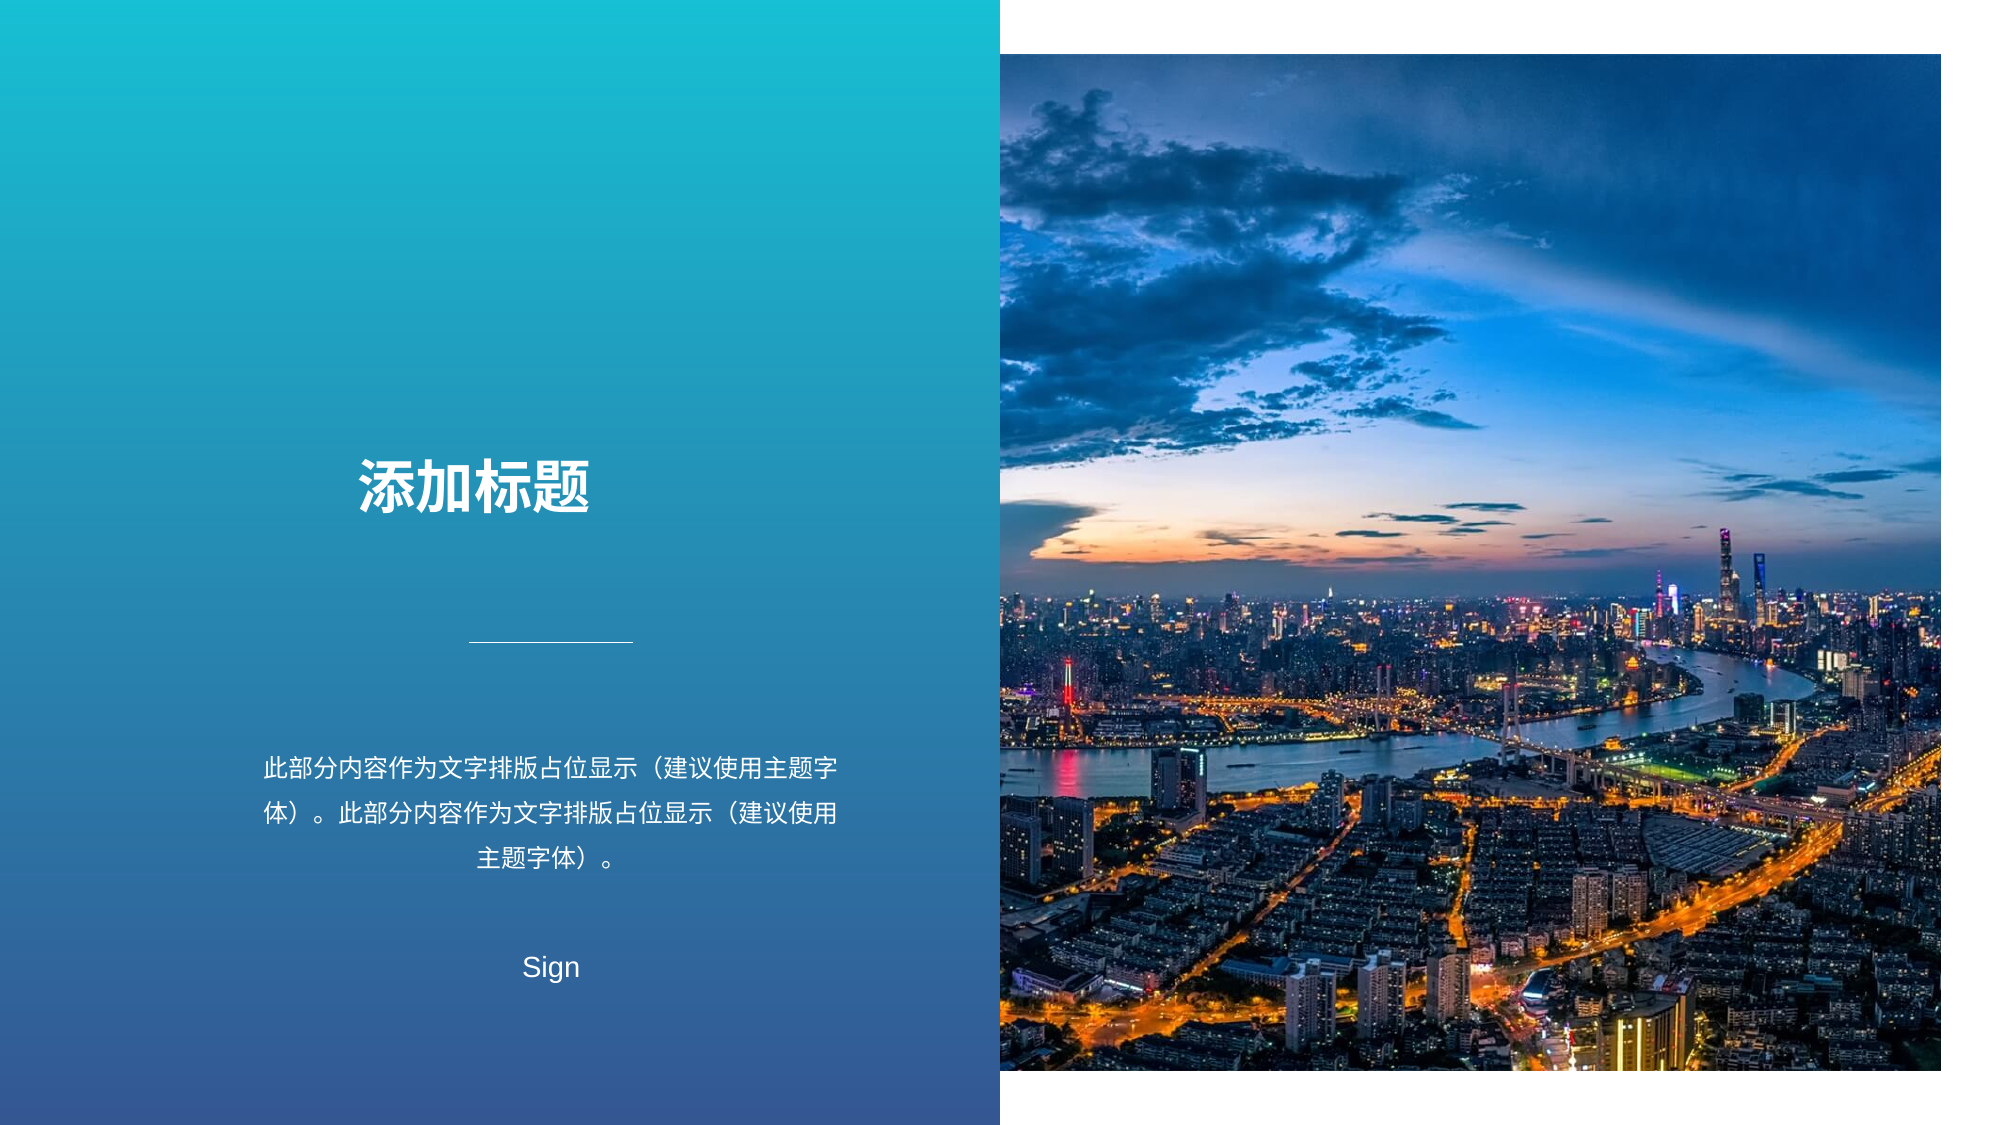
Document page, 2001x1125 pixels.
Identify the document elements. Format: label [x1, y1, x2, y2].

text_box [0, 0, 1001, 1125]
picture [59, 54, 1941, 1071]
